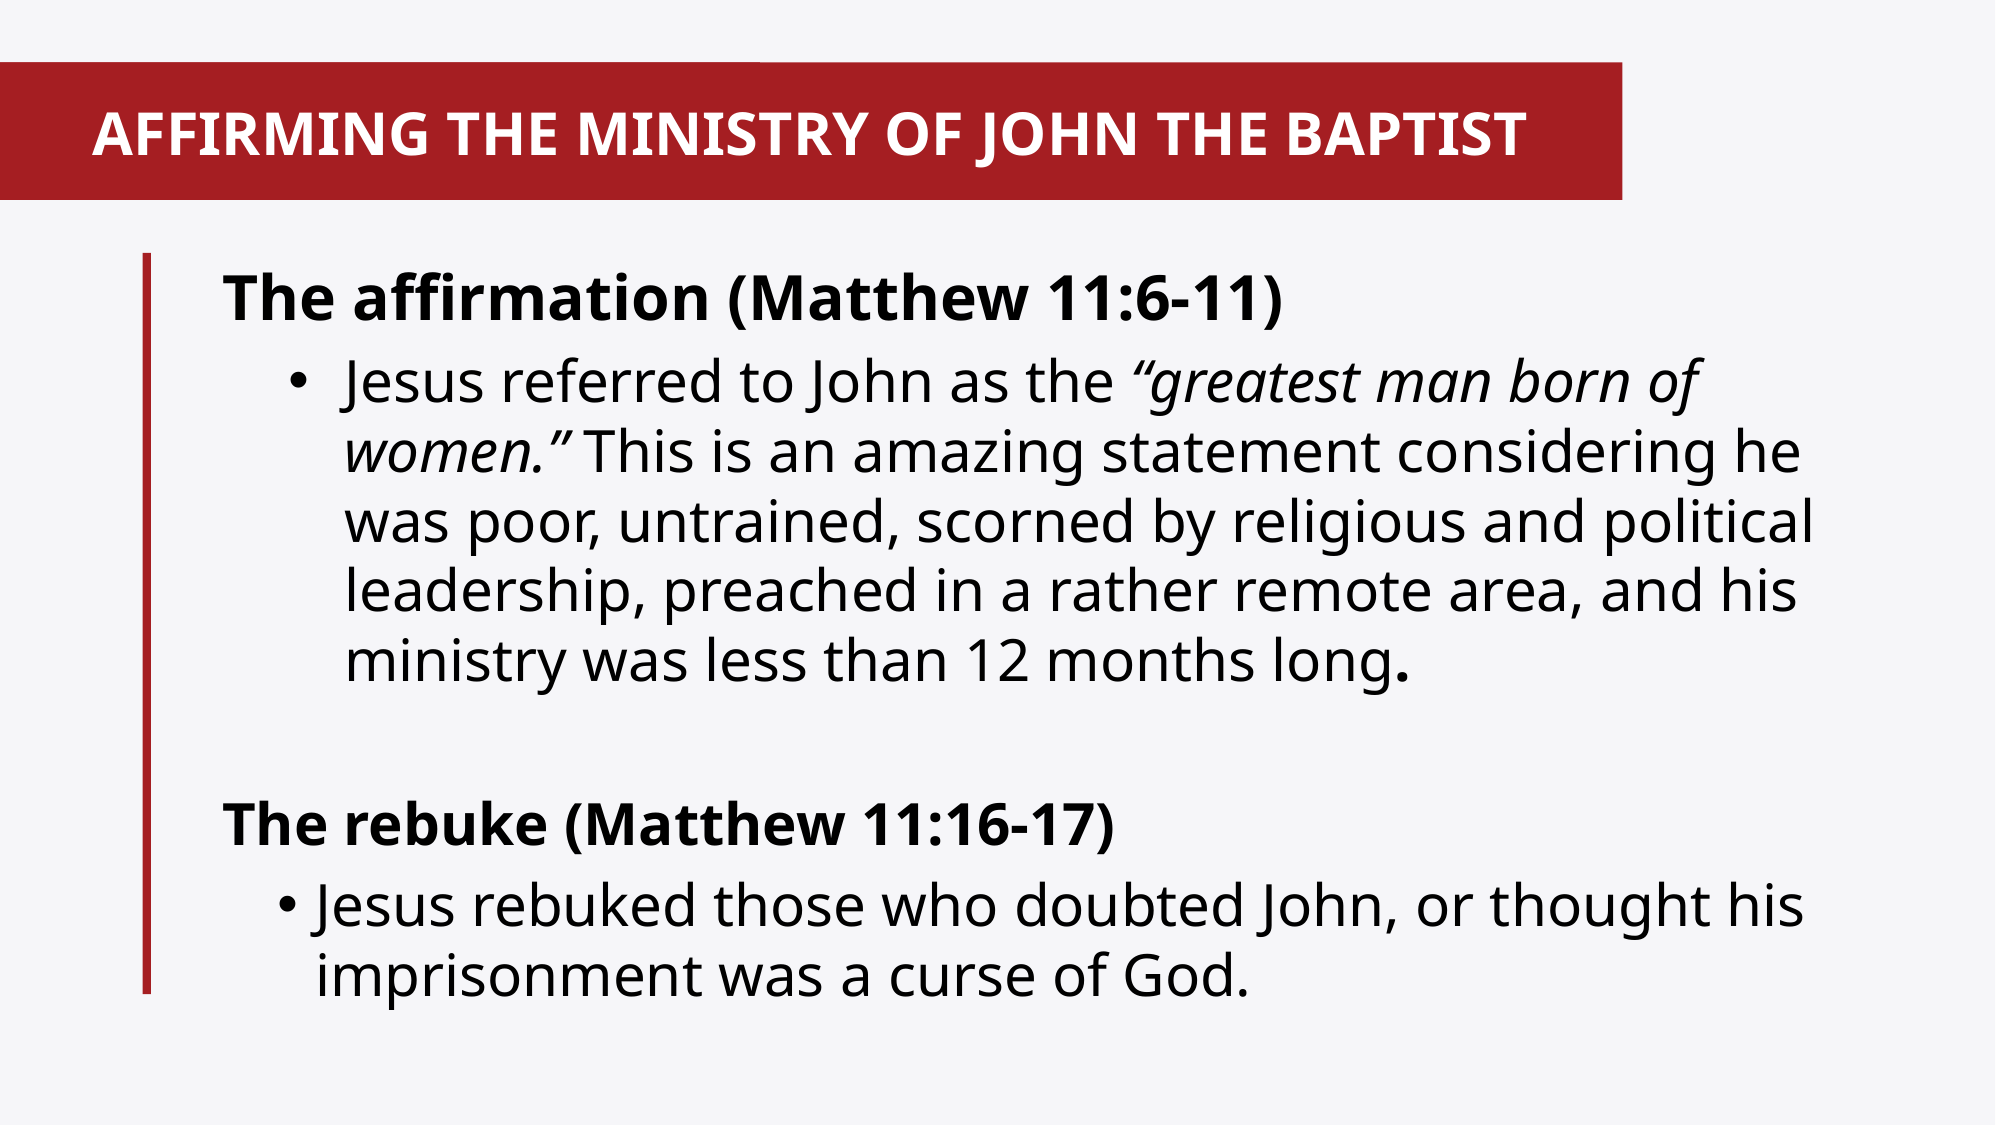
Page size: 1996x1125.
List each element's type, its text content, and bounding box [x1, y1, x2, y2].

title AFFIRMING THE MINISTRY OF JOHN THE BAPTIST [0, 62, 1623, 200]
subtitle The affirmation (Matthew 11:6-11) Jesus referred to John as the “greatest man born of women.” This is an amazing statement considering he was poor, untrained, scorned by religious and political leadership, preached in a rather remote area, and his ministry was less than 12 months long. The rebuke (Matthew 11:16-17) Jesus rebuked those who doubted John, or thought his imprisonment was a curse of God. [197, 249, 1885, 1100]
